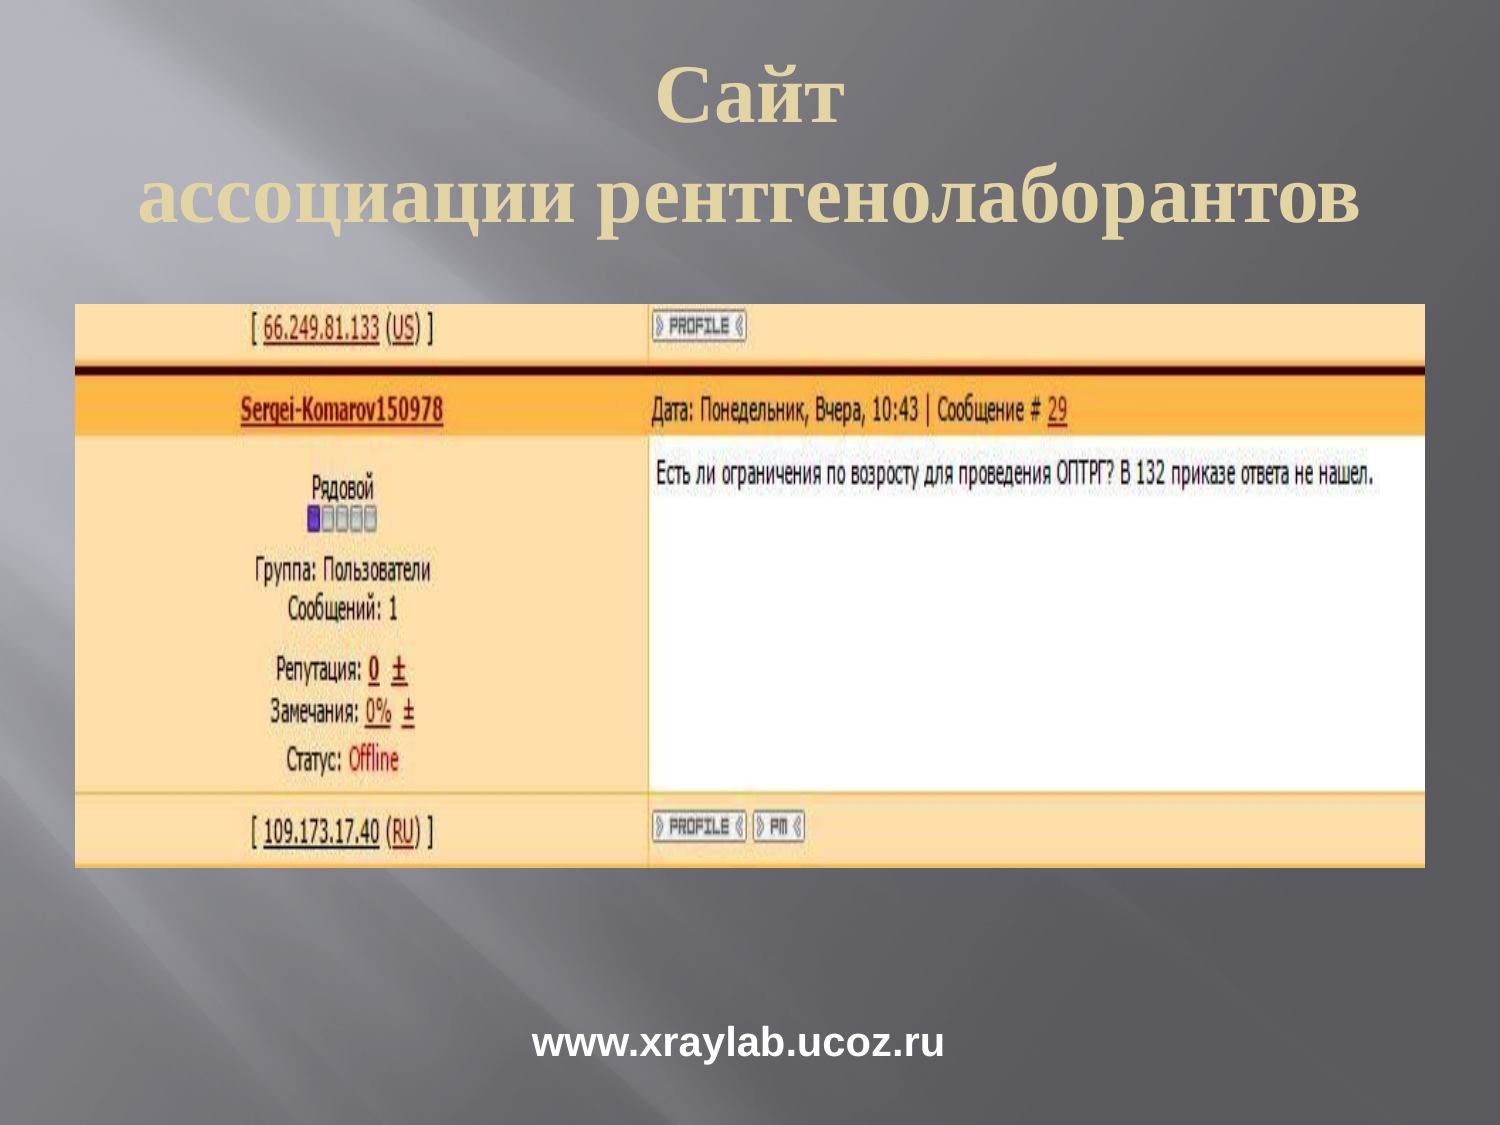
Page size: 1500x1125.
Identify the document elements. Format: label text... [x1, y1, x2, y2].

title Сайт ассоциации рентгенолаборантов [75, 45, 1425, 233]
text_box www.xraylab.ucoz.ru [517, 1007, 961, 1073]
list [74, 304, 1426, 868]
